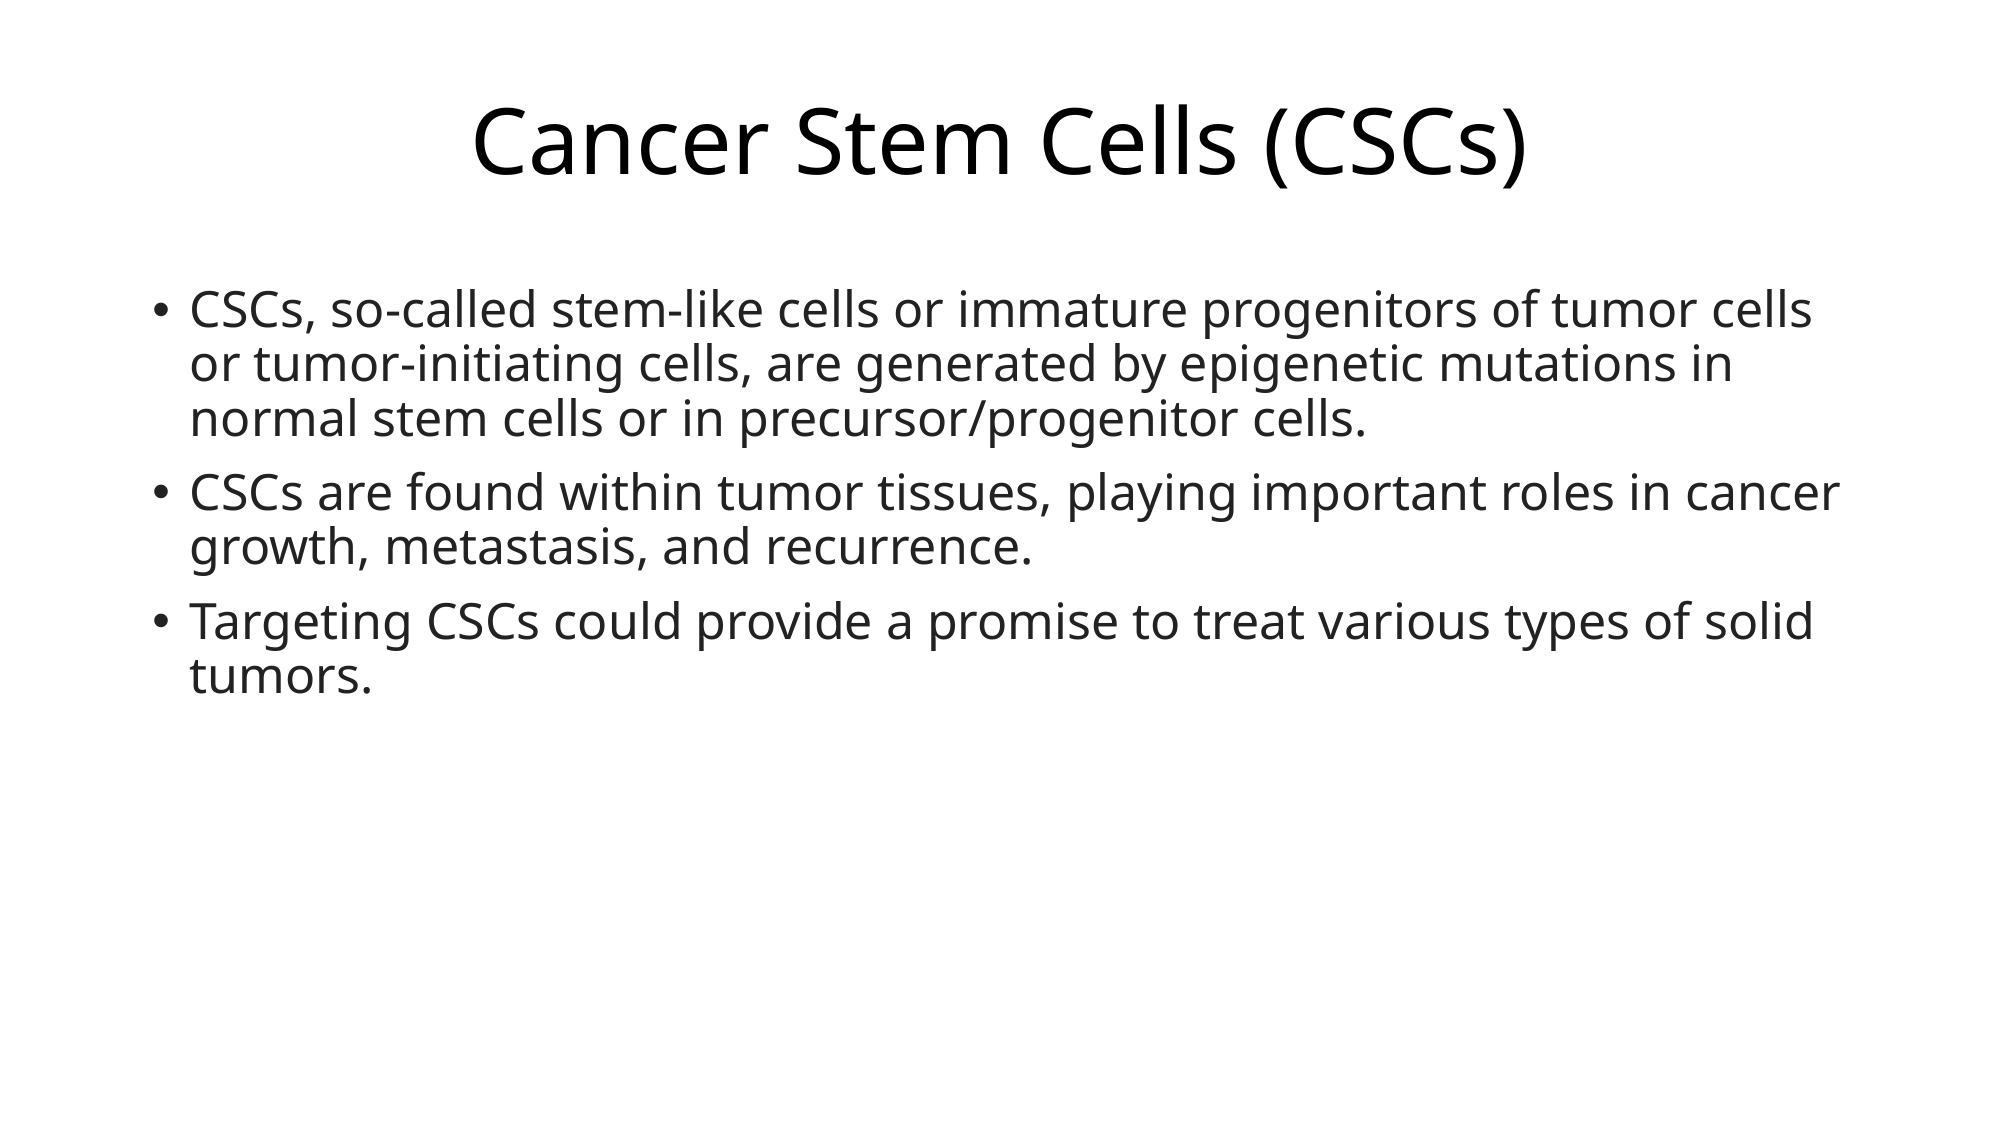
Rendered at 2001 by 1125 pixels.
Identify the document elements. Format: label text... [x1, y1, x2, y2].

title Cancer Stem Cells (CSCs) [137, 59, 1863, 230]
list CSCs, so-called stem-like cells or immature progenitors of tumor cells or tumor-initiating cells, are generated by epigenetic mutations in normal stem cells or in precursor/progenitor cells. CSCs are found within tumor tissues, playing important roles in cancer growth, metastasis, and recurrence. Targeting CSCs could provide a promise to treat various types of solid tumors. [137, 277, 1863, 1084]
